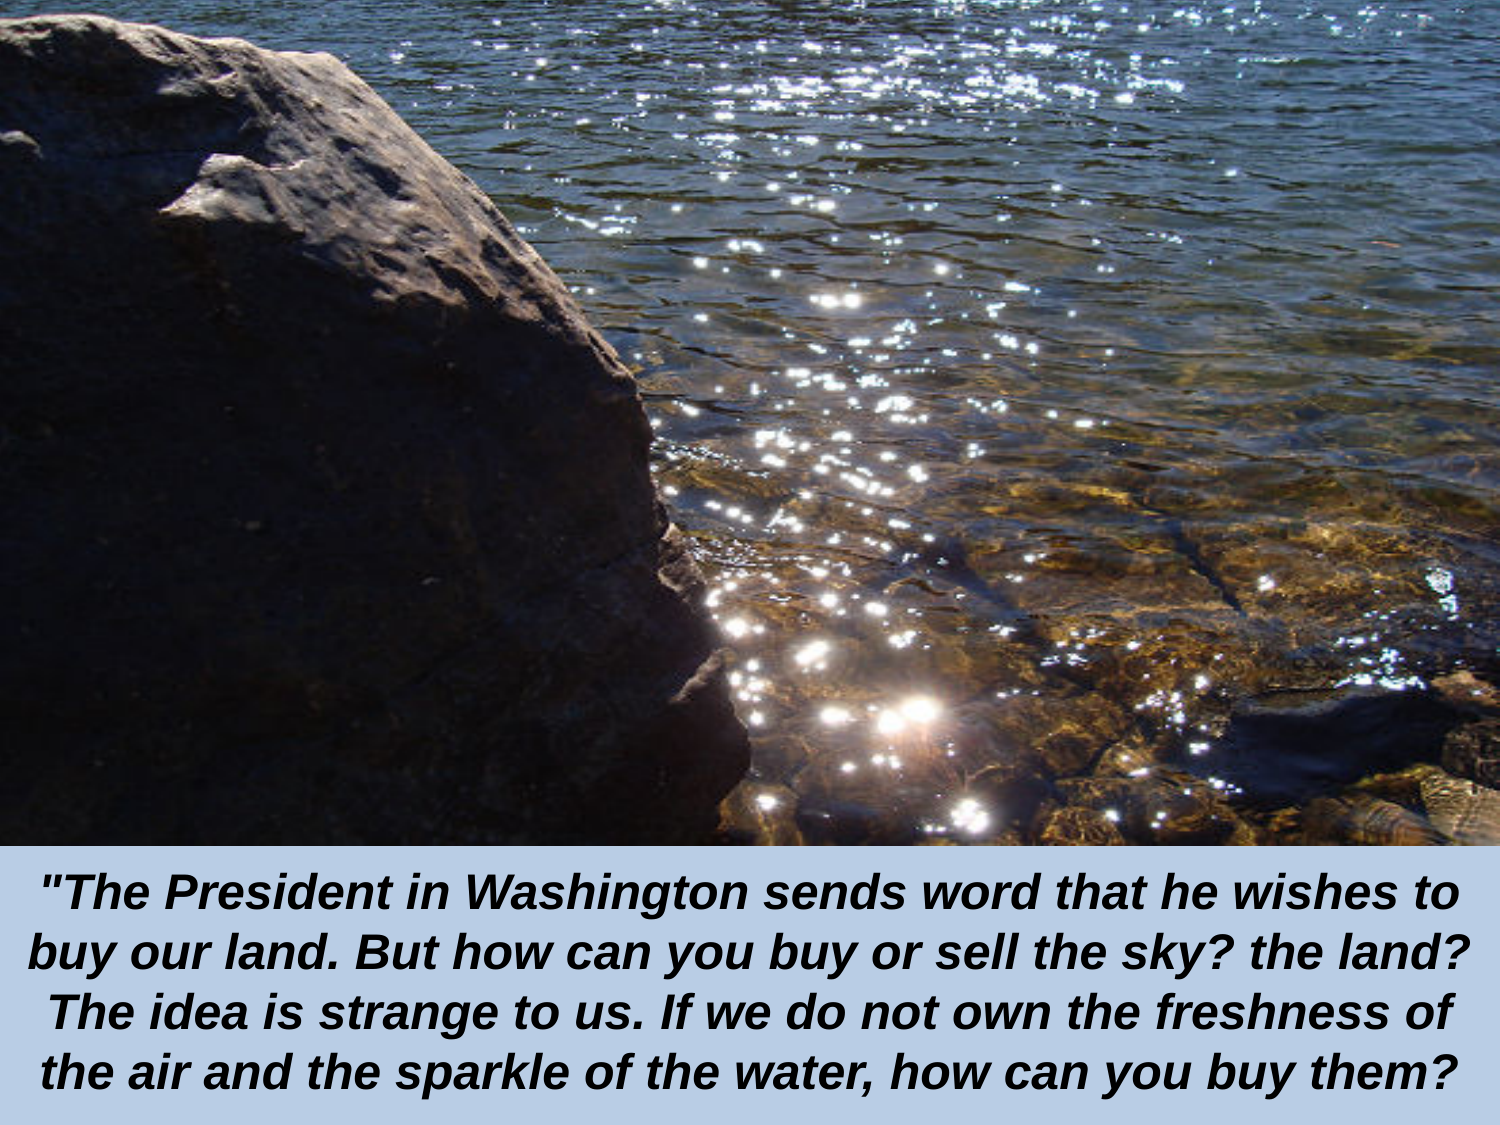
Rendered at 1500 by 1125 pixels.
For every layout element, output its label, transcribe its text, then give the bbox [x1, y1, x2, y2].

title "The President in Washington sends word that he wishes to buy our land. But how can you buy or sell the sky? the land? The idea is strange to us. If we do not own the freshness of the air and the sparkle of the water, how can you buy them? [0, 854, 1500, 1125]
picture [0, 0, 1500, 847]
